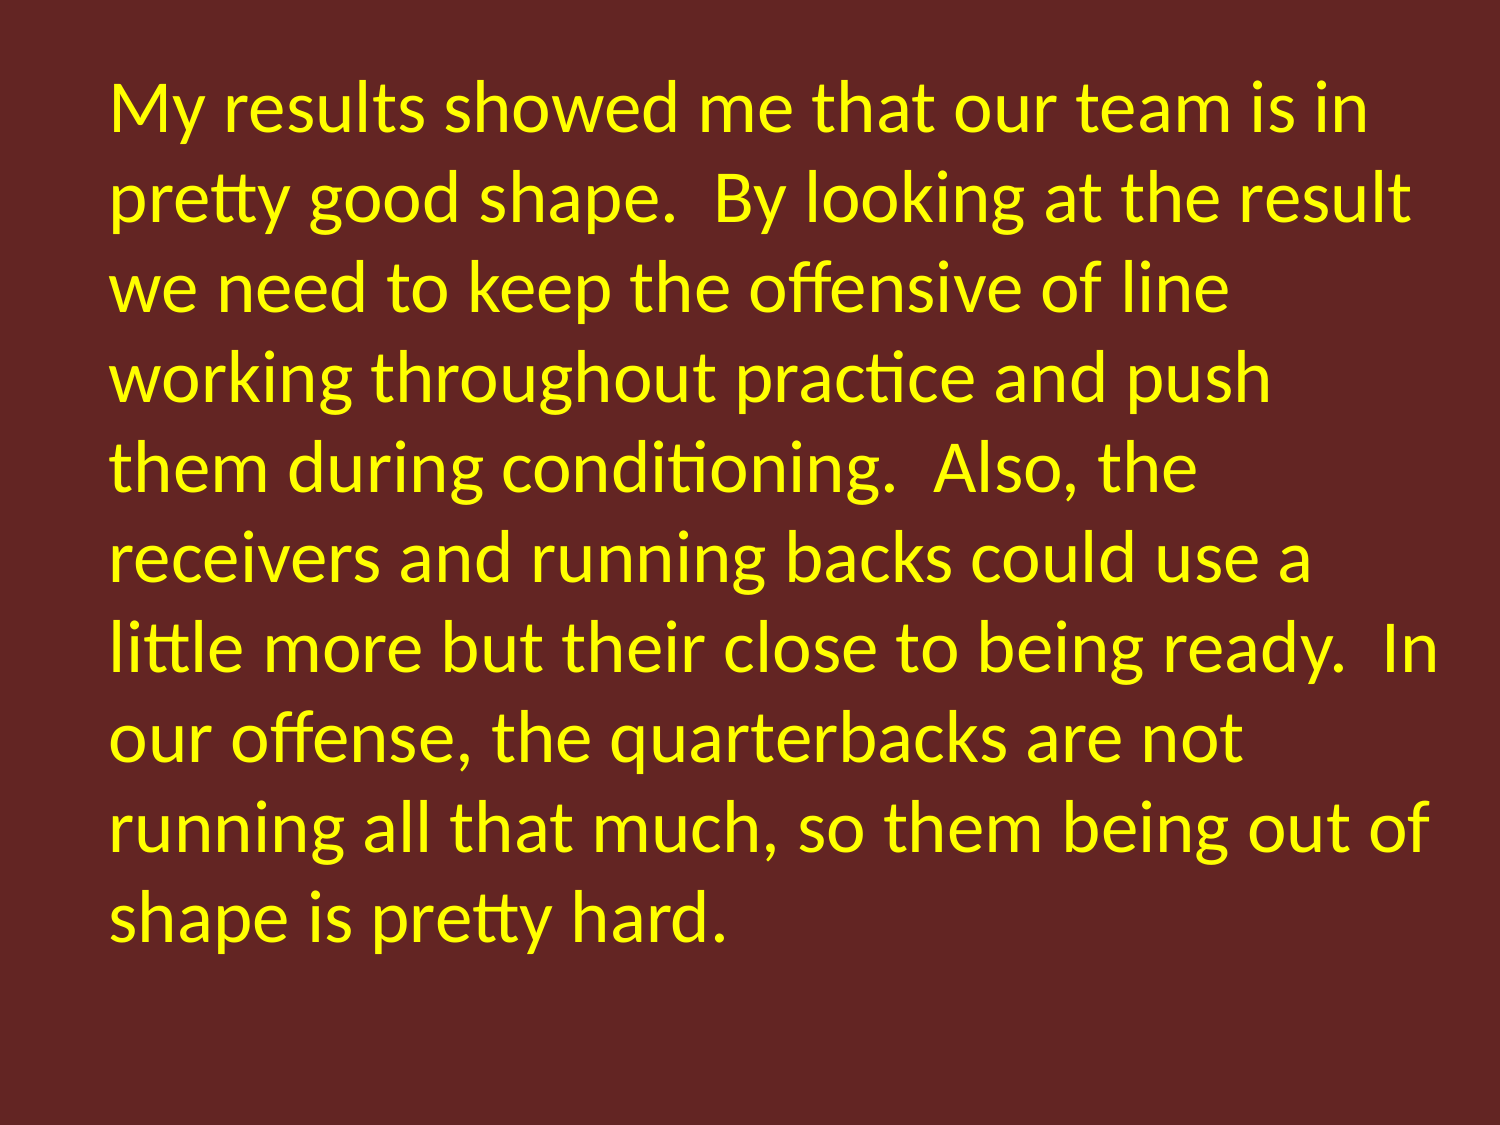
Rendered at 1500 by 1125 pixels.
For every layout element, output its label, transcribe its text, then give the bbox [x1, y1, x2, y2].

list My results showed me that our team is in pretty good shape. By looking at the result we need to keep the offensive of line working throughout practice and push them during conditioning. Also, the receivers and running backs could use a little more but their close to being ready. In our offense, the quarterbacks are not running all that much, so them being out of shape is pretty hard. [37, 50, 1463, 1088]
